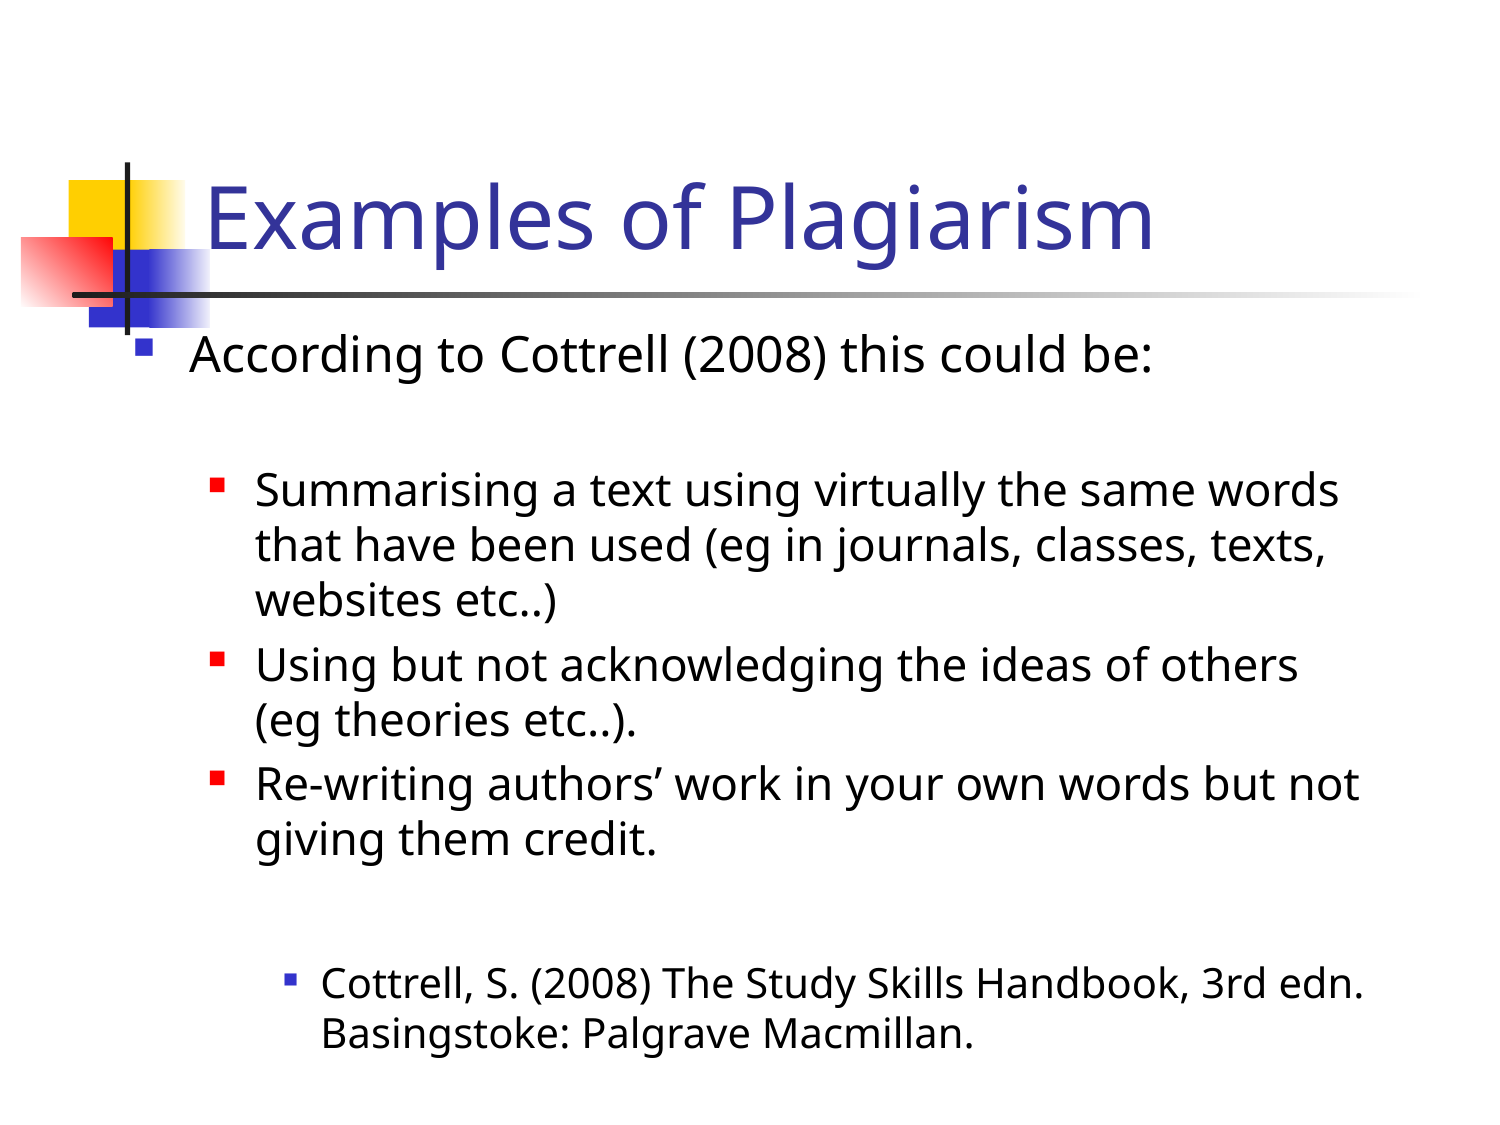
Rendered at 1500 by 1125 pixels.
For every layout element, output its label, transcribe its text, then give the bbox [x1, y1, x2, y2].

title Examples of Plagiarism [188, 34, 1468, 276]
list According to Cottrell (2008) this could be: Summarising a text using virtually the same words that have been used (eg in journals, classes, texts, websites etc..) Using but not acknowledging the ideas of others (eg theories etc..). Re-writing authors’ work in your own words but not giving them credit. Cottrell, S. (2008) The Study Skills Handbook, 3rd edn. Basingstoke: Palgrave Macmillan. [117, 314, 1394, 1059]
